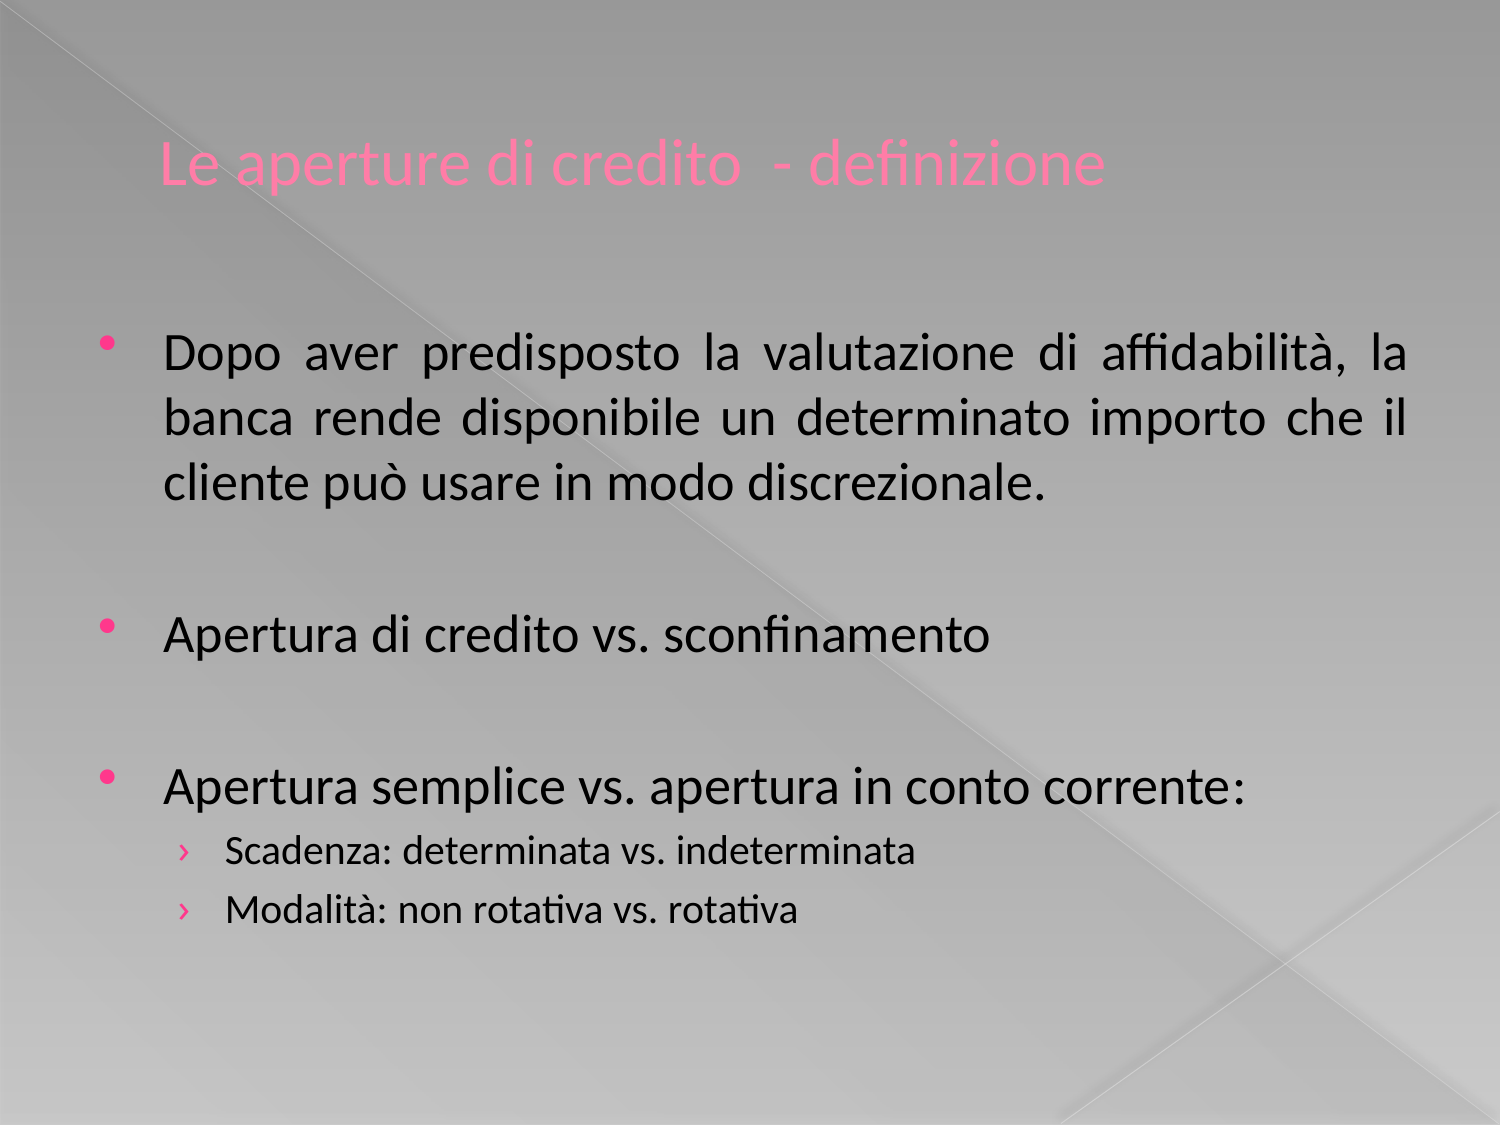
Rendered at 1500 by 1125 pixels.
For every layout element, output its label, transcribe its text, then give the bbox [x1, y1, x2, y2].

list Dopo aver predisposto la valutazione di affidabilità, la banca rende disponibile un determinato importo che il cliente può usare in modo discrezionale. Apertura di credito vs. sconfinamento Apertura semplice vs. apertura in conto corrente: Scadenza: determinata vs. indeterminata Modalità: non rotativa vs. rotativa [75, 308, 1425, 1059]
title Le aperture di credito - definizione [64, 43, 1425, 274]
